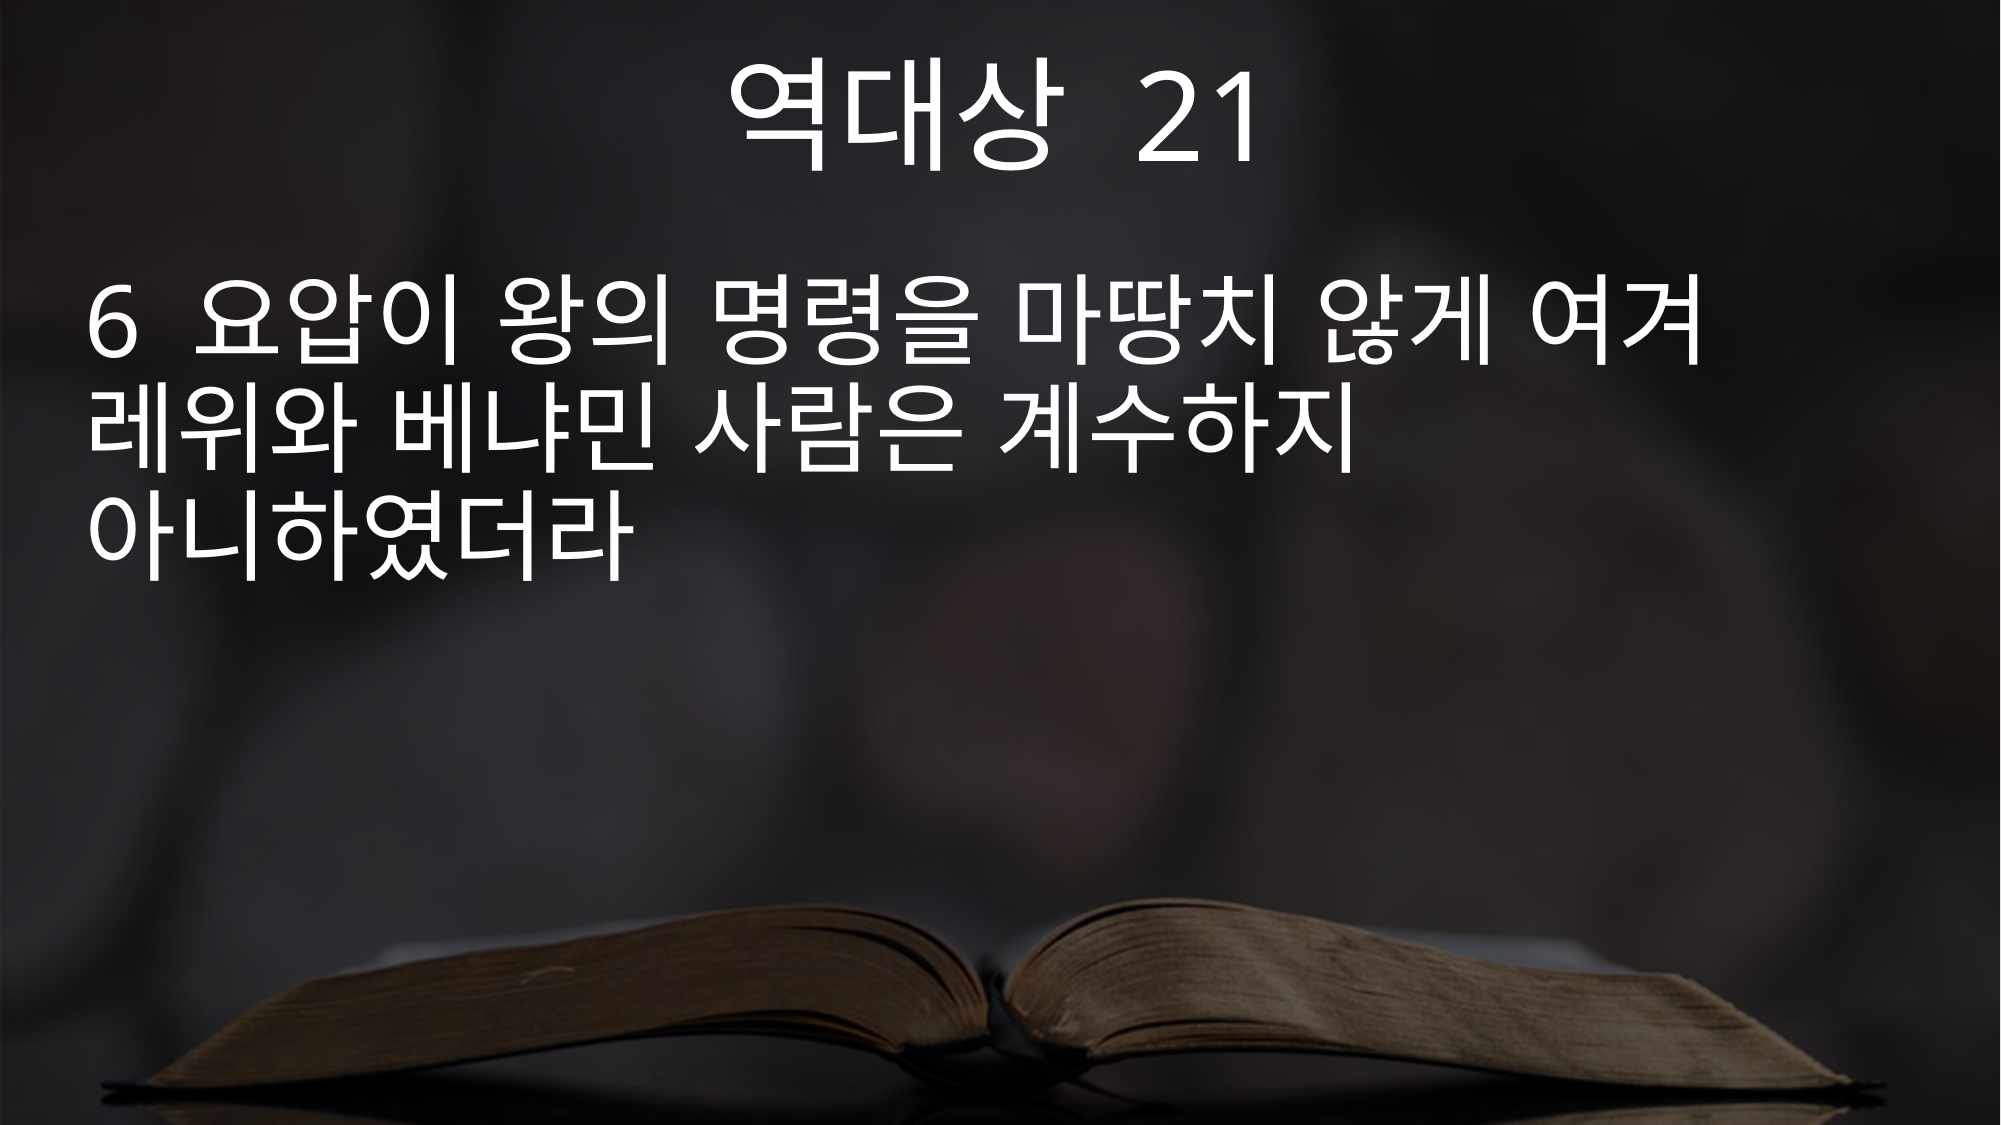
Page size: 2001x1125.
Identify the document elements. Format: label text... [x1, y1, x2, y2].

list 6 요압이 왕의 명령을 마땅치 않게 여겨 레위와 베냐민 사람은 계수하지 아니하였더라 [69, 263, 1953, 423]
picture [0, 0, 2001, 1125]
footer 역대상 21 [0, 32, 2000, 192]
